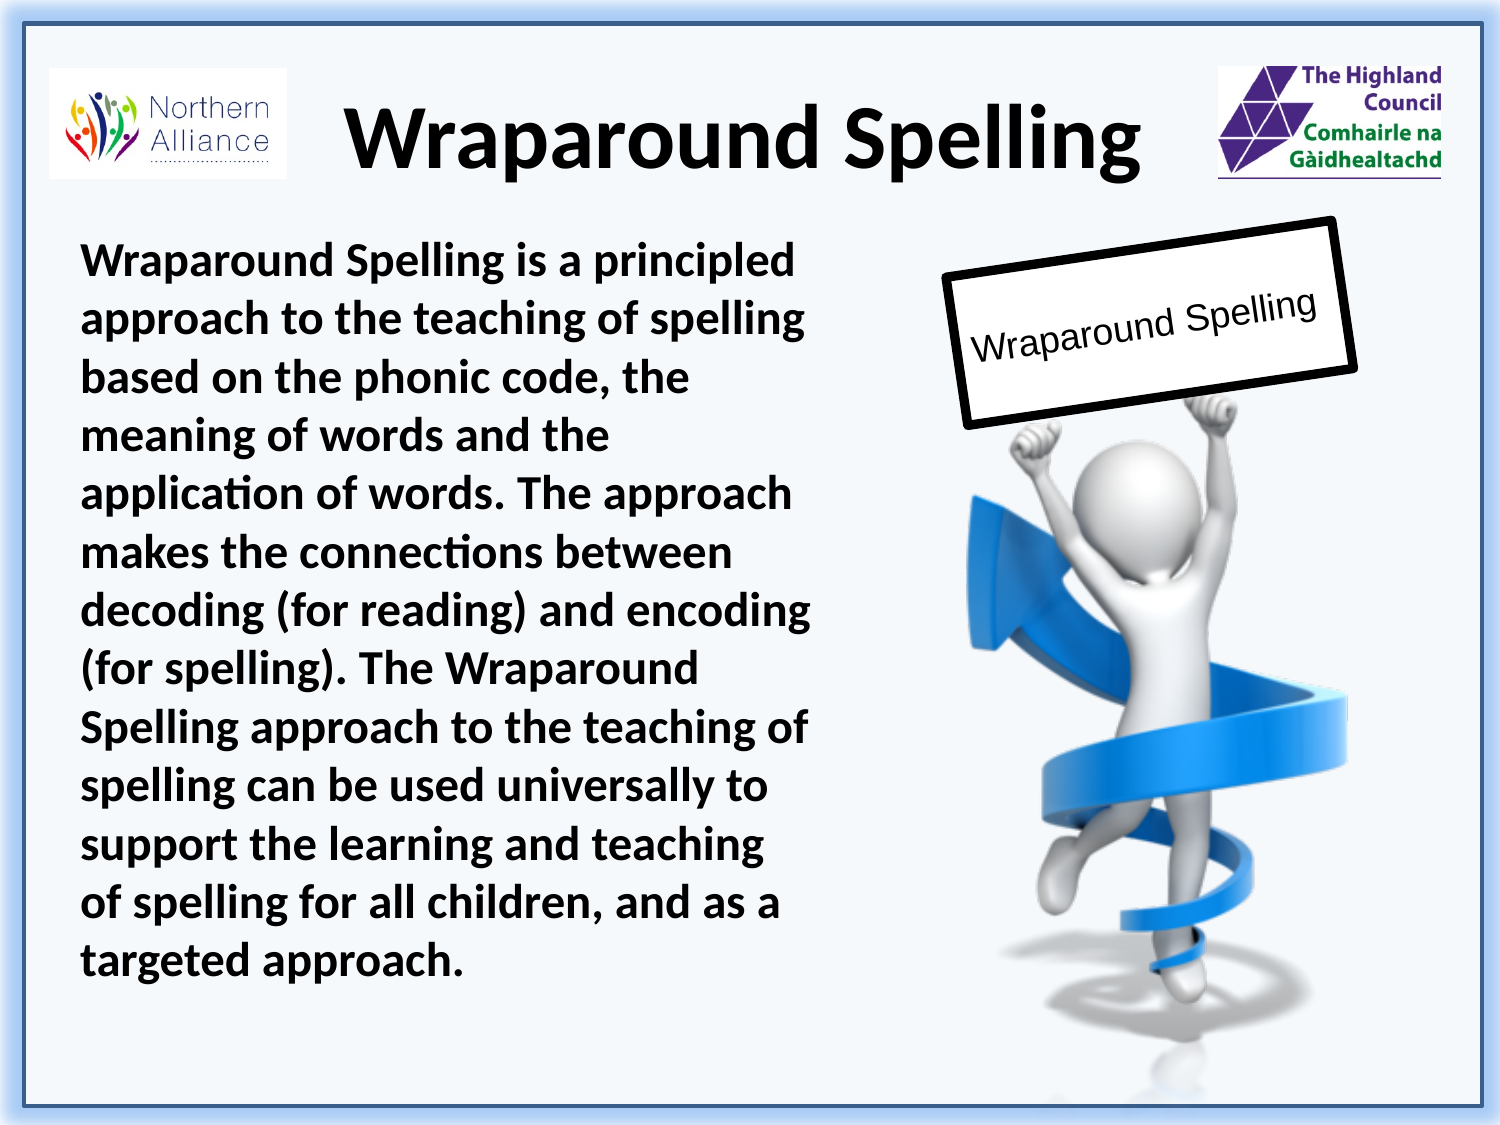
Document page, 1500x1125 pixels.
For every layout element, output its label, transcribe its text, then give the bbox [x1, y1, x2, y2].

picture [49, 68, 287, 179]
list Wraparound Spelling is a principled approach to the teaching of spelling based on the phonic code, the meaning of words and the application of words. The approach makes the connections between decoding (for reading) and encoding (for spelling). The Wraparound Spelling approach to the teaching of spelling can be used universally to support the learning and teaching of spelling for all children, and as a targeted approach. [64, 220, 833, 1059]
picture [1218, 66, 1441, 179]
text_box Wraparound Spelling [946, 226, 1354, 383]
picture [921, 384, 1379, 1125]
text_box [22, 21, 1484, 1108]
title Wraparound Spelling [68, 38, 1419, 226]
